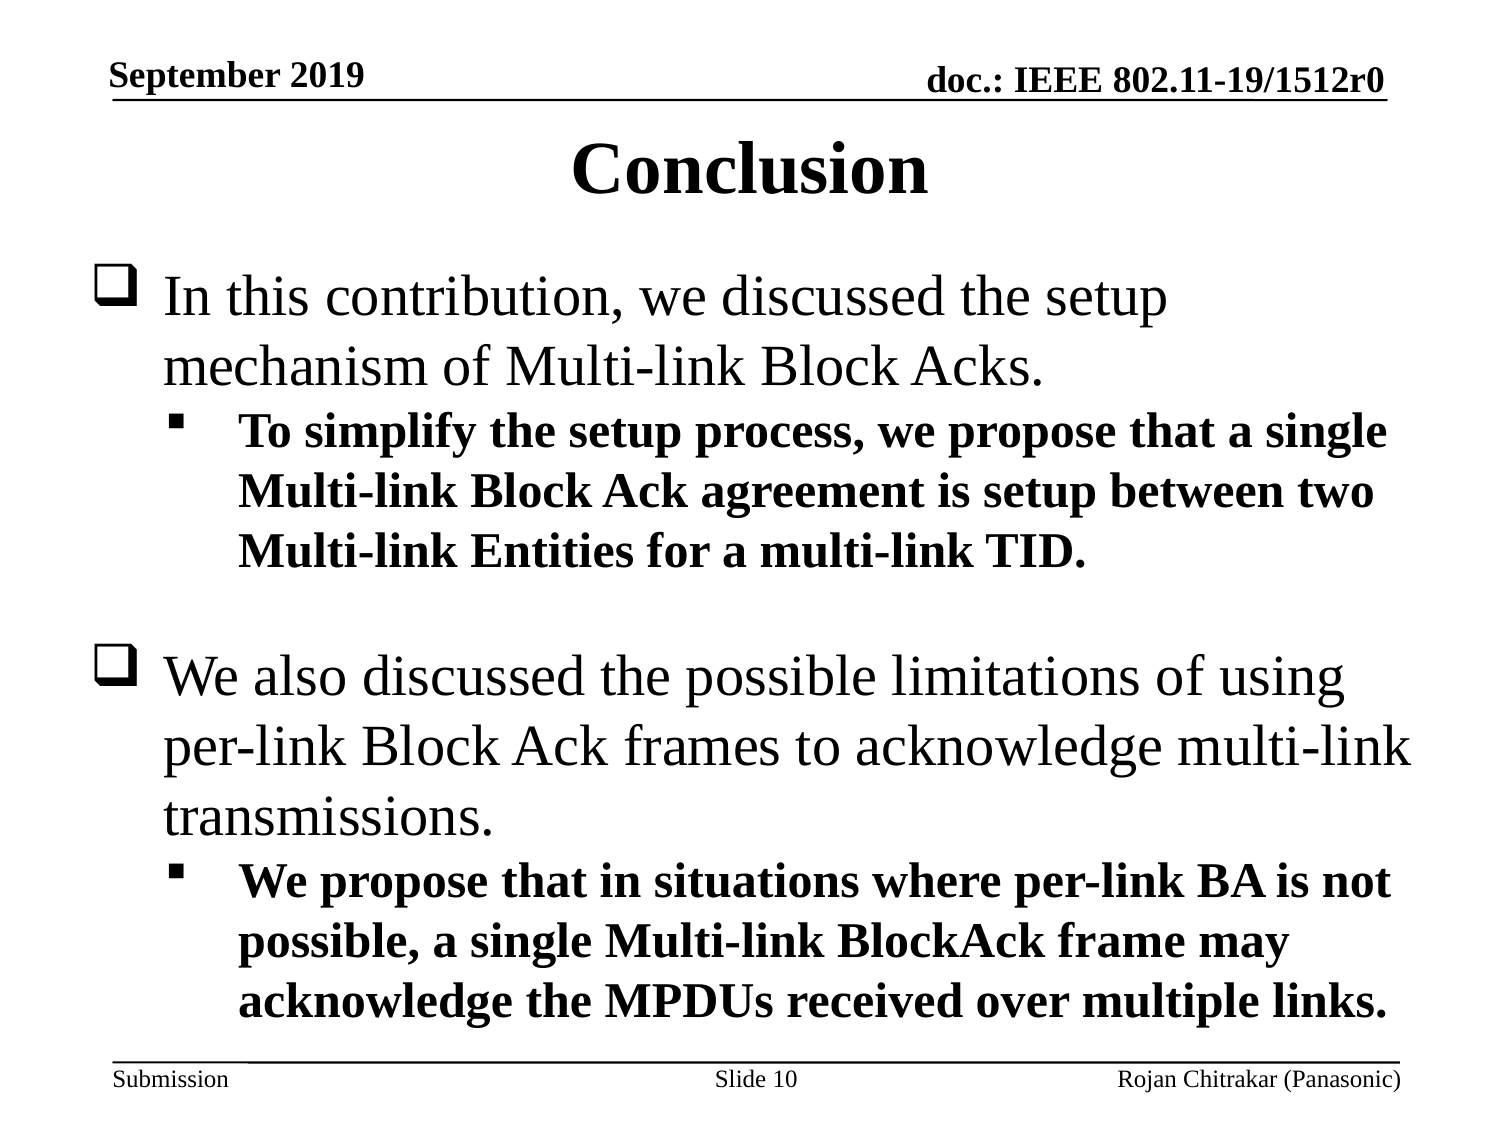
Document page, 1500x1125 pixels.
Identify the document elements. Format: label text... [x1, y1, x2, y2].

slide_number Slide 10 [712, 1061, 800, 1093]
text_box Conclusion [0, 111, 1500, 225]
footer Rojan Chitrakar (Panasonic) [949, 1061, 1402, 1093]
text_box In this contribution, we discussed the setup mechanism of Multi-link Block Acks. To simplify the setup process, we propose that a single Multi-link Block Ack agreement is setup between two Multi-link Entities for a multi-link TID. We also discussed the possible limitations of using per-link Block Ack frames to acknowledge multi-link transmissions. We propose that in situations where per-link BA is not possible, a single Multi-link BlockAck frame may acknowledge the MPDUs received over multiple links. [75, 249, 1463, 1035]
